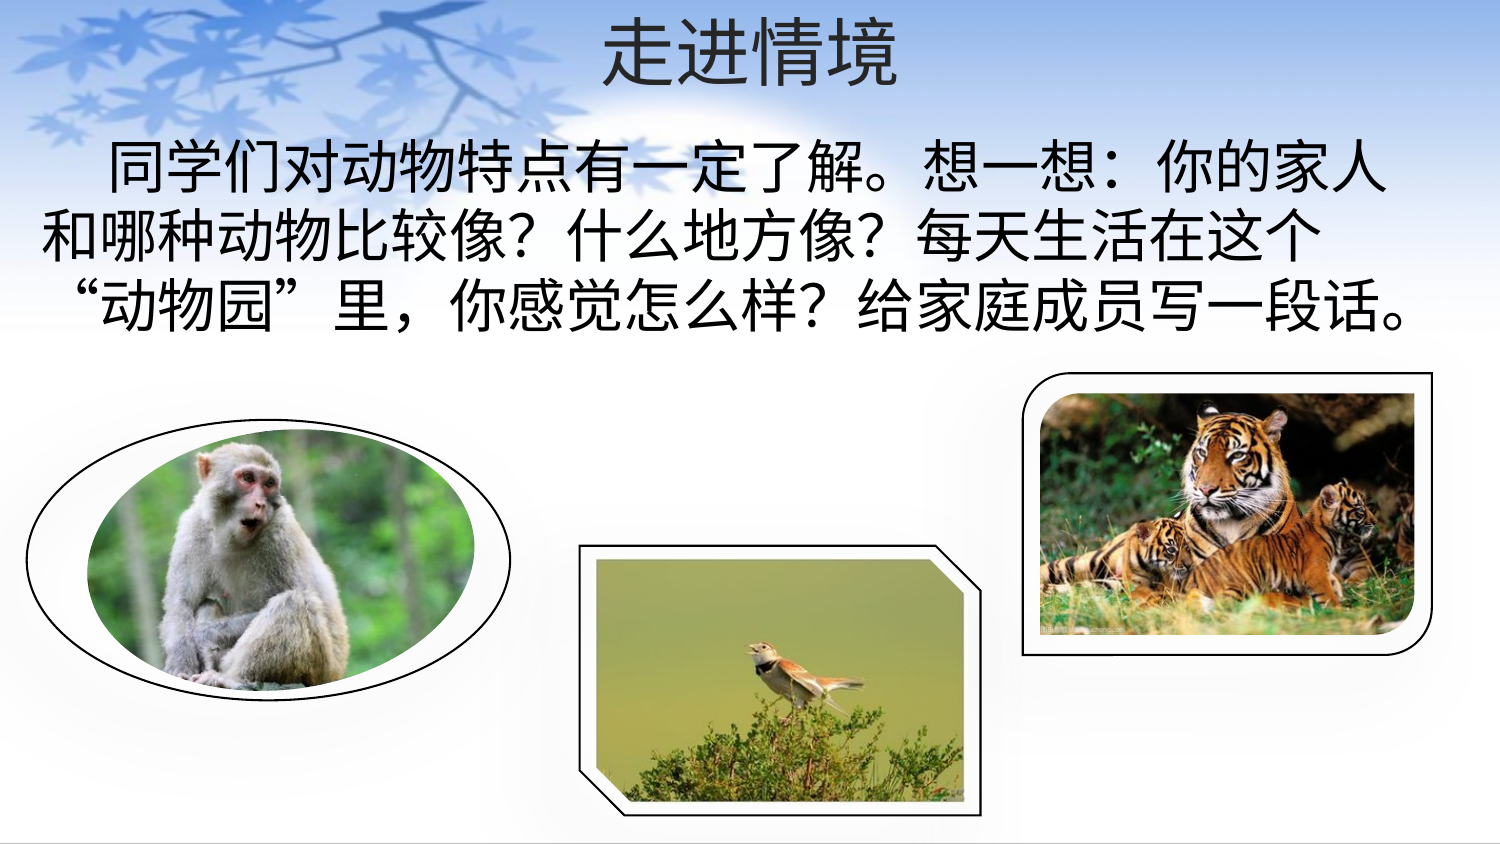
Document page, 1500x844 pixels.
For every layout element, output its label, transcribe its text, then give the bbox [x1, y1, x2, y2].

title 走进情境 [103, 0, 1397, 102]
picture [0, 0, 1500, 844]
text_box [173, 418, 364, 430]
text_box [25, 466, 86, 654]
text_box [172, 690, 364, 702]
text_box 同学们对动物特点有一定了解。想一想：你的家人和哪种动物比较像？什么地方像？每天生活在这个“动物园”里，你感觉怎么样？给家庭成员写一段话。 [26, 122, 1419, 407]
text_box [578, 544, 947, 785]
text_box [476, 486, 512, 634]
text_box [1021, 372, 1433, 657]
text_box [613, 576, 982, 817]
